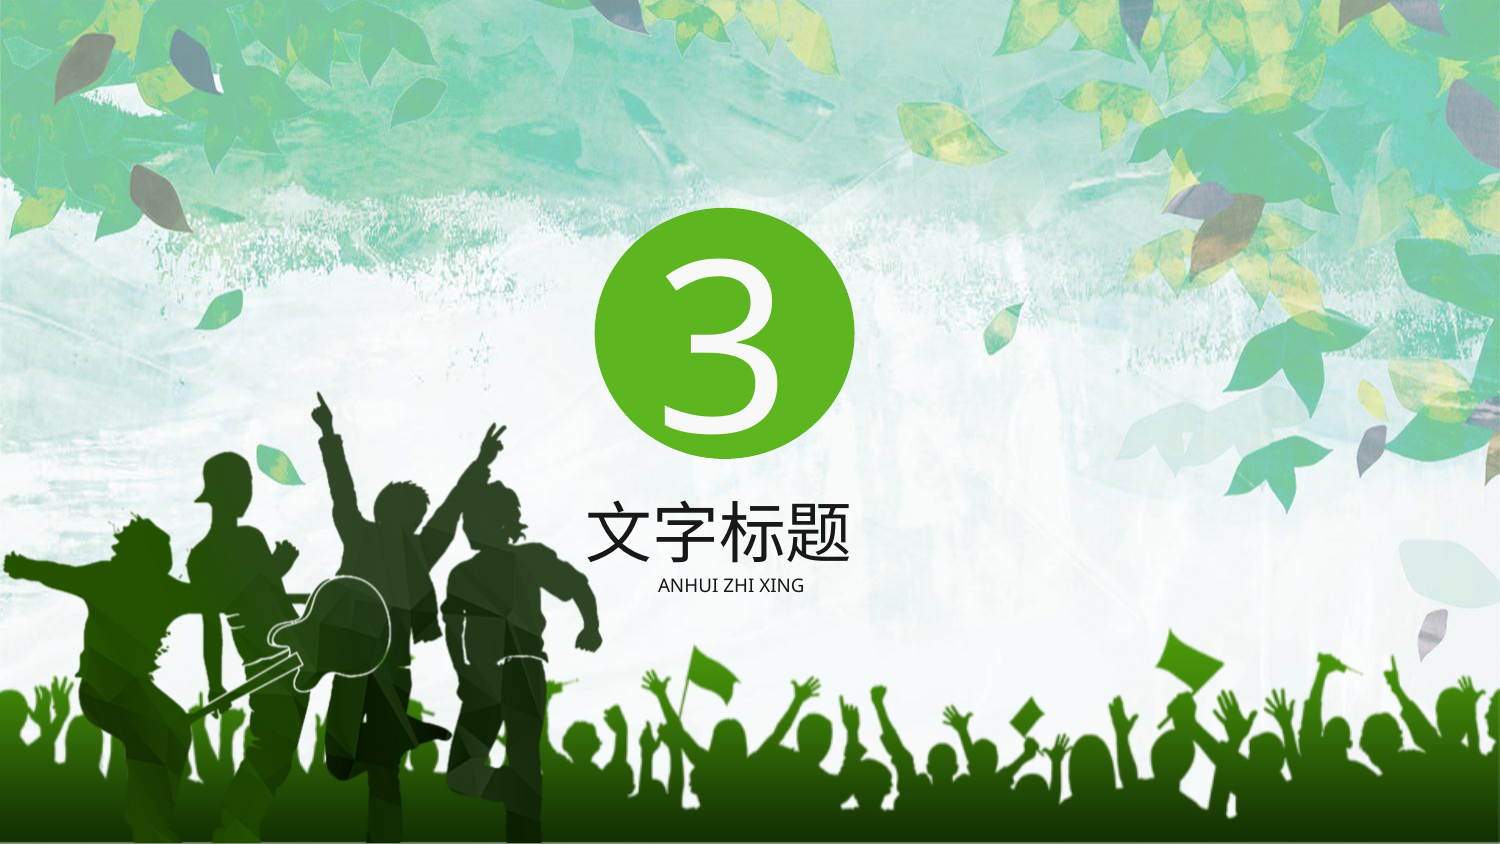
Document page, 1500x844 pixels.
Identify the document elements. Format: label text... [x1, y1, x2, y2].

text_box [594, 185, 874, 492]
text_box ANHUI ZHI XING [653, 566, 820, 604]
picture [0, 0, 1500, 844]
text_box 文字标题 [653, 532, 892, 579]
